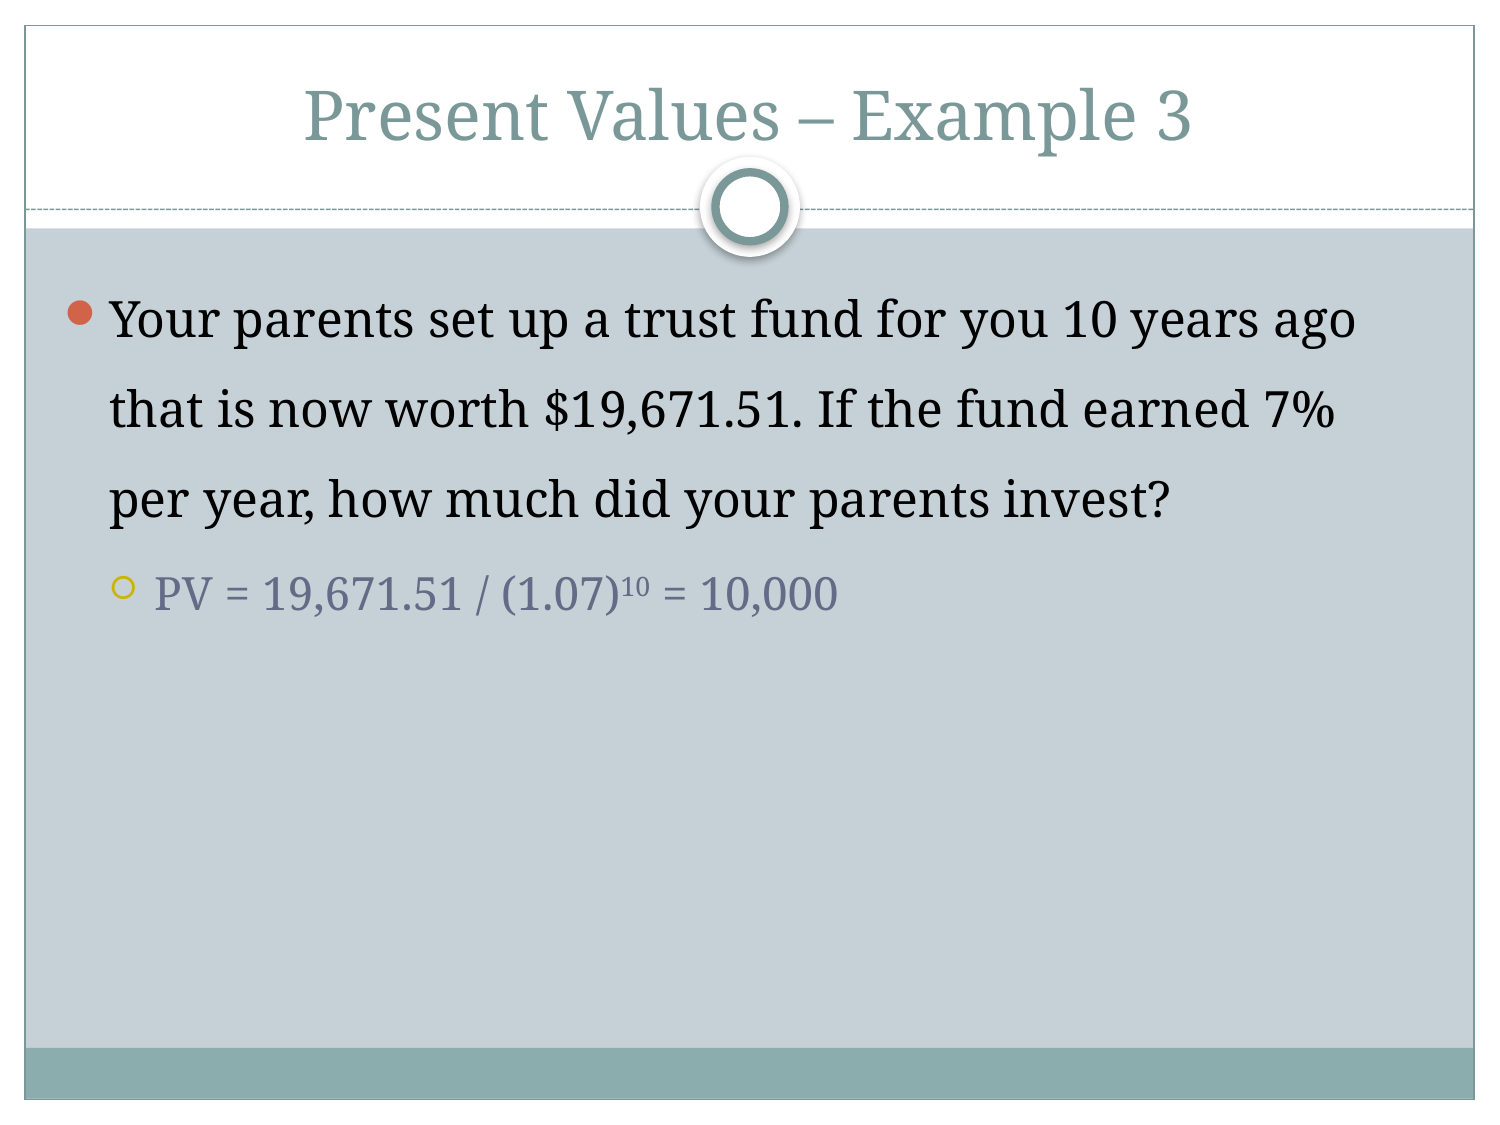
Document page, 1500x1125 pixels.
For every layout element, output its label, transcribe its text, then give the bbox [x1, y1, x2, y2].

title Present Values – Example 3 [49, 37, 1450, 162]
list Your parents set up a trust fund for you 10 years ago that is now worth $19,671.51. If the fund earned 7% per year, how much did your parents invest? PV = 19,671.51 / (1.07)10 = 10,000 [49, 250, 1445, 1001]
